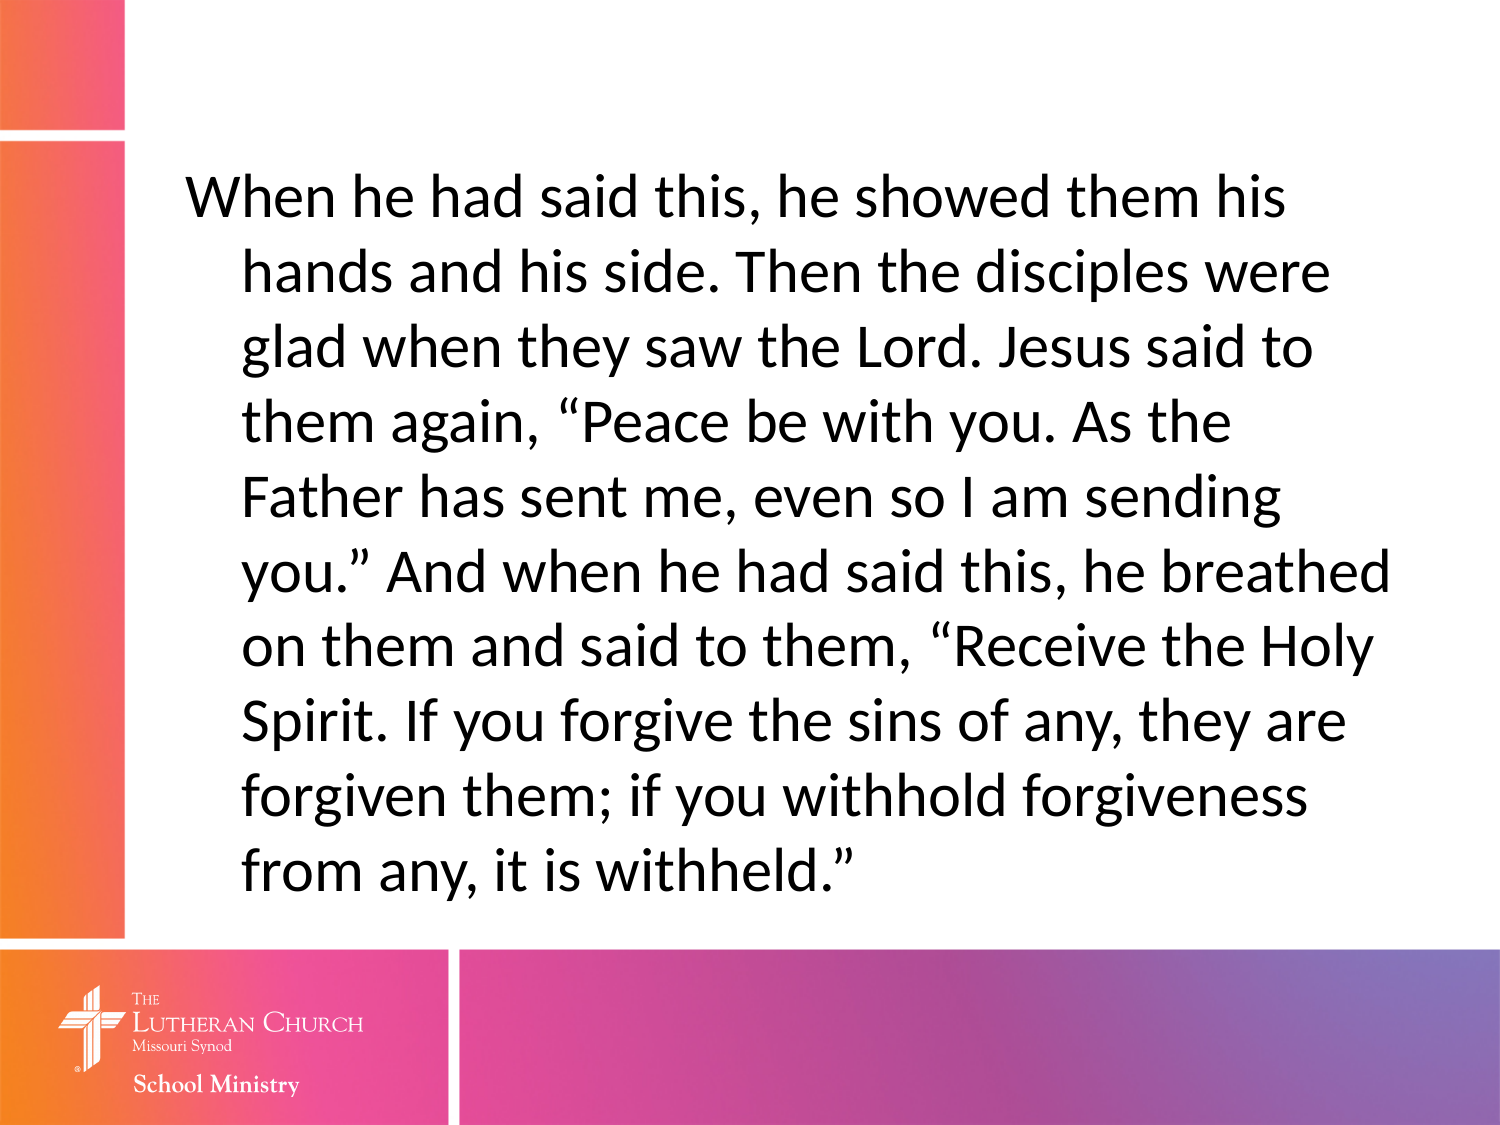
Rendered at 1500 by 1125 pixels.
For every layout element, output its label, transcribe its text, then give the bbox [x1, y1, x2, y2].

list When he had said this, he showed them his hands and his side. Then the disciples were glad when they saw the Lord. Jesus said to them again, “Peace be with you. As the Father has sent me, even so I am sending you.” And when he had said this, he breathed on them and said to them, “Receive the Holy Spirit. If you forgive the sins of any, they are forgiven them; if you withhold forgiveness from any, it is withheld.” [170, 59, 1417, 918]
picture [0, 0, 1500, 1125]
